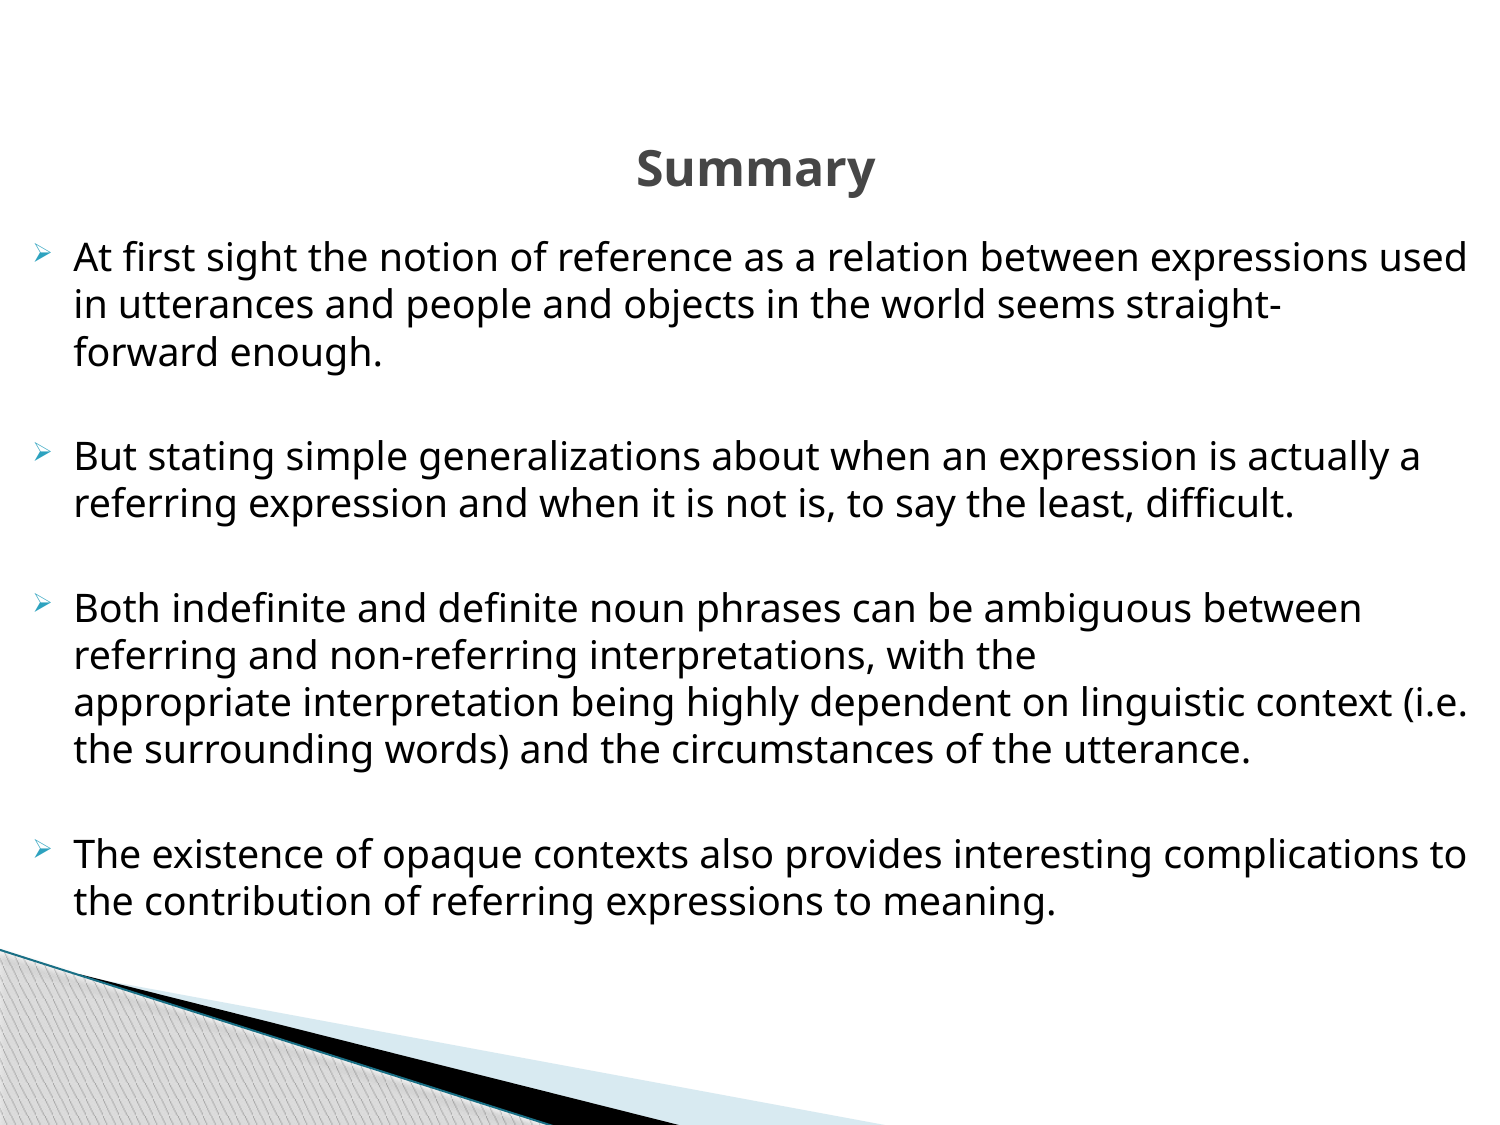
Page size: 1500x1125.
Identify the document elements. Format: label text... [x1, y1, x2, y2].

list At first sight the notion of reference as a relation between expressions used in utterances and people and objects in the world seems straight- forward enough. But stating simple generalizations about when an expression is actually a referring expression and when it is not is, to say the least, difficult. Both indefinite and definite noun phrases can be ambiguous between referring and non-referring interpretations, with the appropriate interpretation being highly dependent on linguistic context (i.e. the surrounding words) and the circumstances of the utterance. The existence of opaque contexts also provides interesting complications to the contribution of referring expressions to meaning. [0, 224, 1500, 986]
title Summary [87, 99, 1425, 233]
